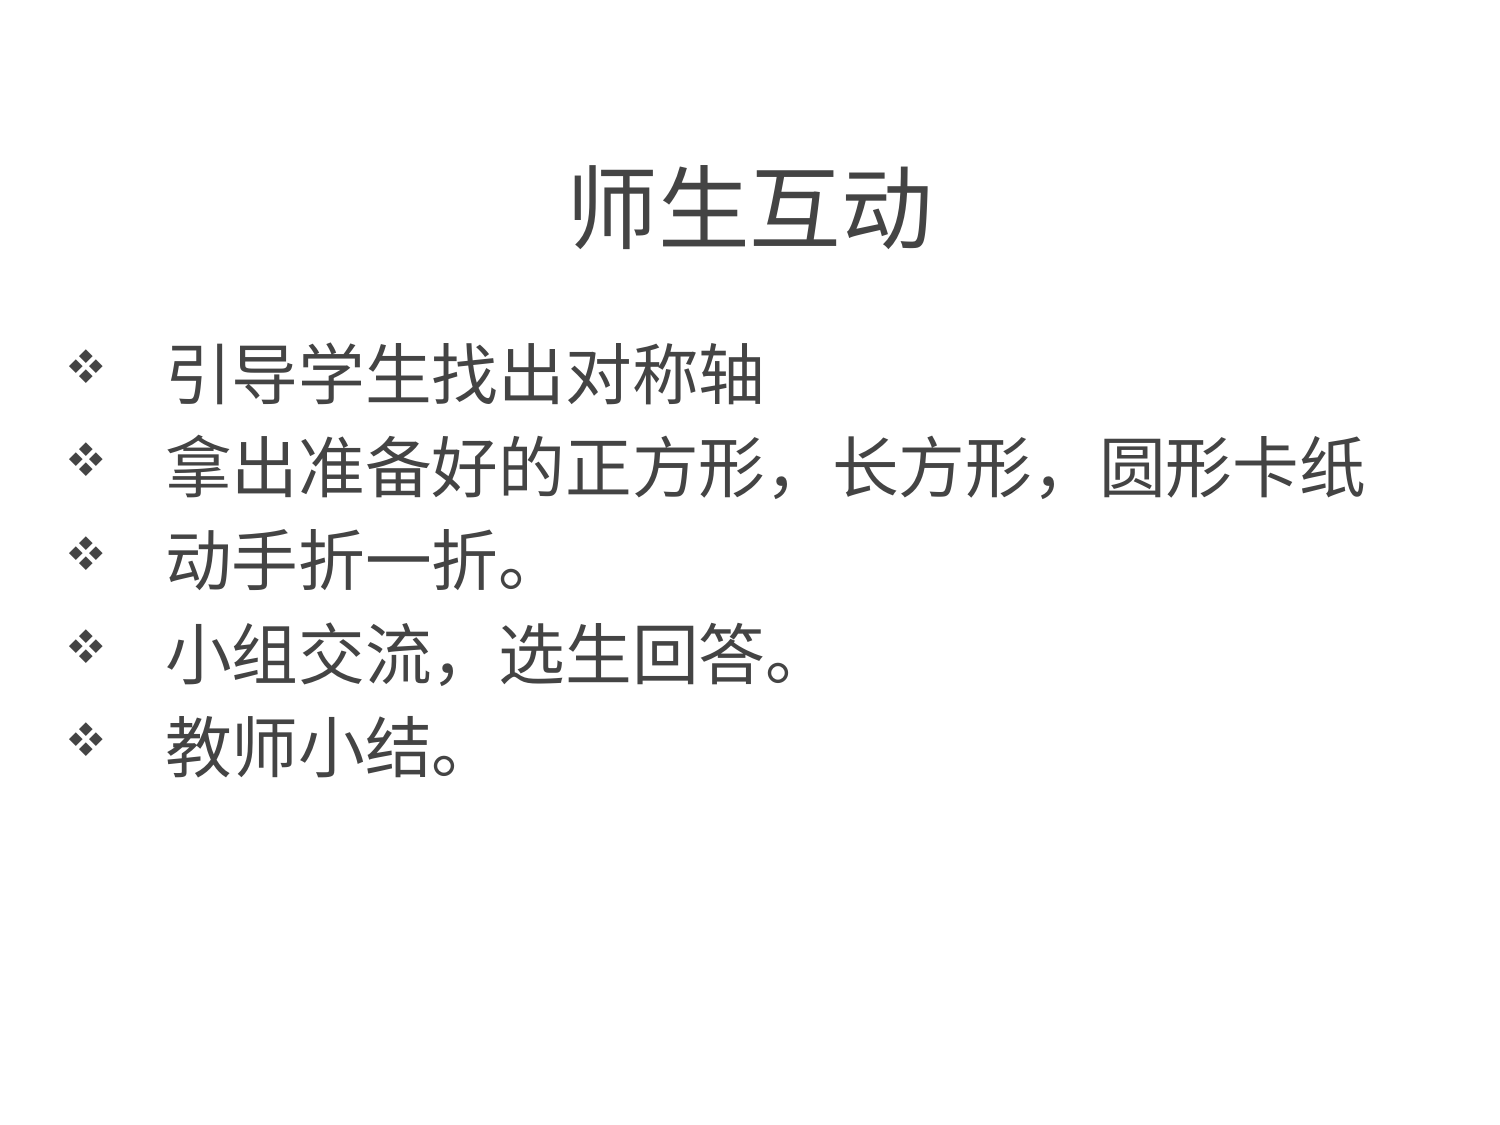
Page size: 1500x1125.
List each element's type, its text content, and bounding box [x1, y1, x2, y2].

title 师生互动 [49, 112, 1451, 301]
list 引导学生找出对称轴 拿出准备好的正方形，长方形，圆形卡纸 动手折一折。 小组交流，选生回答。 教师小结。 [49, 324, 1452, 963]
